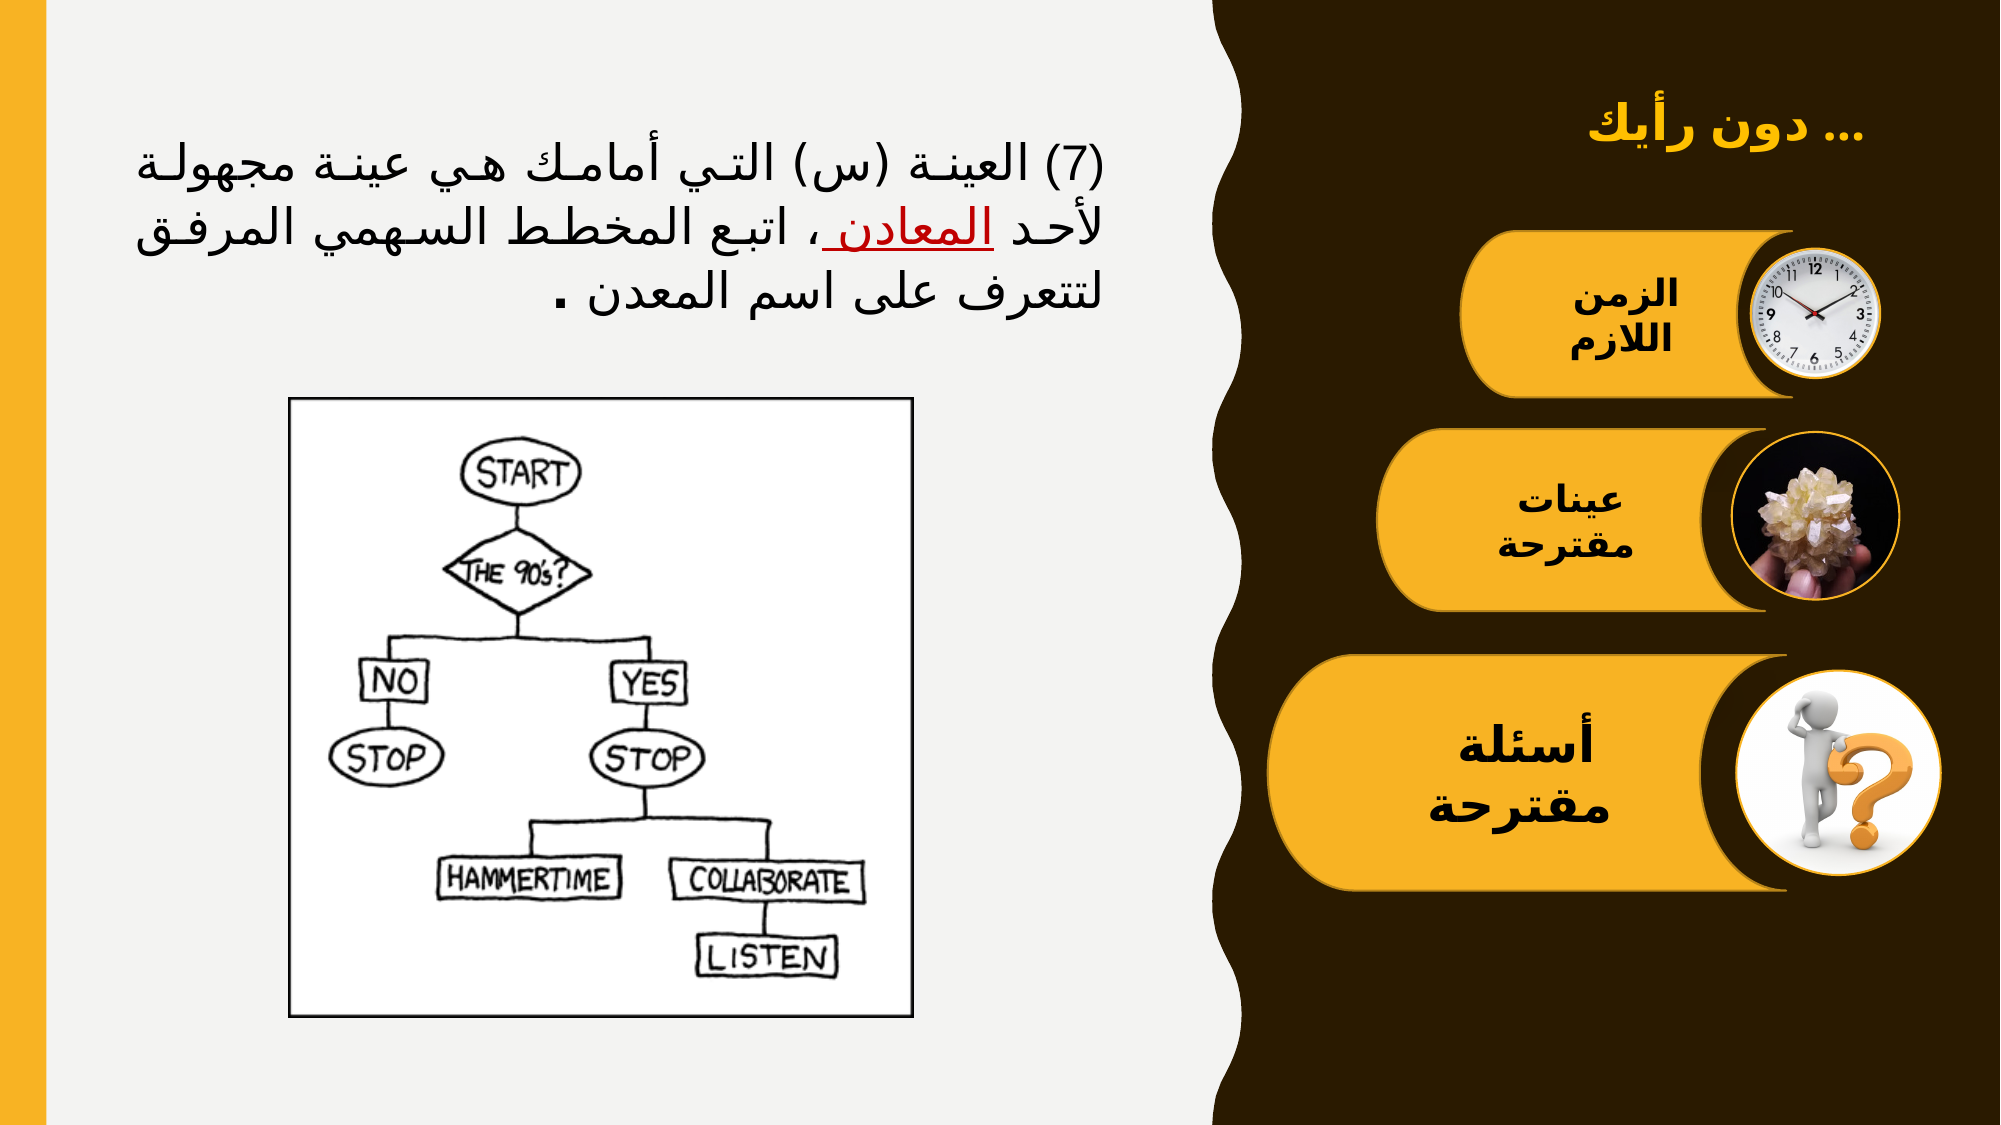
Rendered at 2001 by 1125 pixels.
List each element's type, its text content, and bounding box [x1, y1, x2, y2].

text_box (7) العينة (س) التي أمامك هي عينة مجهولة لأحد المعادن ، اتبع المخطط السهمي المرفق لتتعرف على اسم المعدن . [120, 118, 1121, 327]
picture [1750, 248, 1881, 379]
text_box الزمن اللازم [1459, 230, 1794, 399]
picture [1736, 670, 1941, 875]
text_box أسئلة مقترحة [1266, 654, 1788, 892]
picture [1731, 431, 1900, 600]
text_box دون رأيك ... [1540, 82, 1881, 158]
text_box عينات مقترحة [1375, 428, 1767, 613]
picture [288, 397, 914, 1018]
